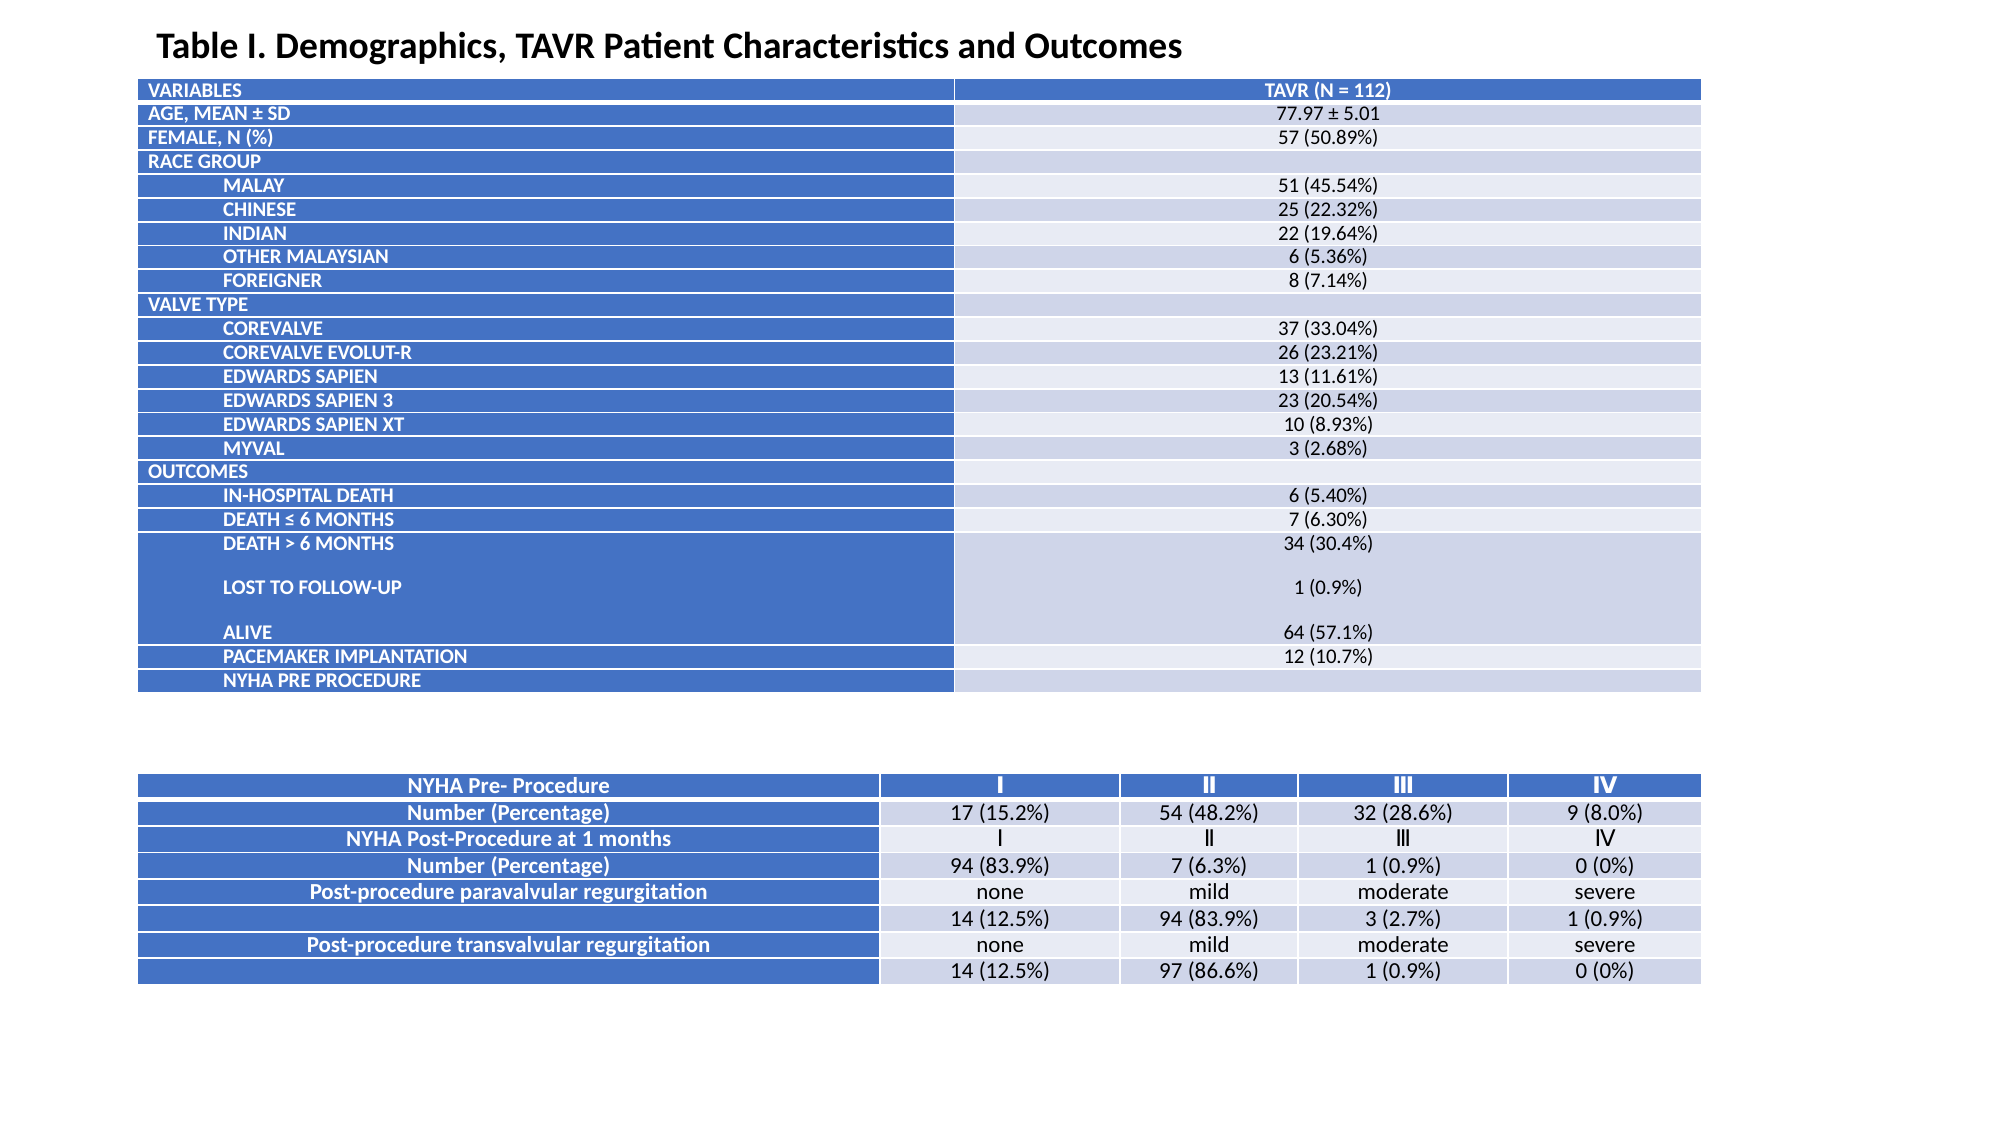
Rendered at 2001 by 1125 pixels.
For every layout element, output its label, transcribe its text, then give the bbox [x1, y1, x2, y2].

table_cell Chinese [138, 199, 954, 221]
table_cell Other Malaysian [138, 246, 954, 268]
text_box . Table I. Demographics, TAVR Patient Characteristics and Outcomes [141, 0, 1199, 159]
table_header Ⅳ [1509, 774, 1701, 797]
table_cell 9 (8.0%) [1509, 802, 1701, 825]
table_cell Edwards Sapien Xt [138, 413, 954, 435]
table_cell [138, 959, 879, 984]
table_cell 1 (0.9%) [1509, 906, 1701, 931]
table_cell NYHA Post-Procedure at 1 months [138, 827, 879, 852]
table_cell 34 (30.4%) 1 (0.9%) 64 (57.1%) [955, 533, 1701, 644]
table_cell 1 (0.9%) [1299, 959, 1507, 984]
table_cell 32 (28.6%) [1299, 802, 1507, 825]
table_cell 22 (19.64%) [955, 223, 1701, 245]
table_cell 14 (12.5%) [881, 959, 1119, 984]
table_cell 6 (5.36%) [955, 246, 1701, 268]
table_cell 25 (22.32%) [955, 199, 1701, 221]
table_header NYHA Pre- Procedure [138, 774, 879, 797]
table_cell Valve Type [138, 294, 954, 316]
table_cell moderate [1299, 933, 1507, 957]
table_cell Malay [138, 175, 954, 197]
table_cell 37 (33.04%) [955, 318, 1701, 340]
table_cell Edwards Sapien [138, 366, 954, 388]
table_cell Corevalve [138, 318, 954, 340]
table_cell Foreigner [138, 270, 954, 292]
table_cell Race Group [138, 151, 954, 173]
table_header Ⅲ [1299, 774, 1507, 797]
table_cell 3 (2.68%) [955, 437, 1701, 459]
table_cell Ⅱ [1121, 827, 1297, 852]
table_header Ⅰ [881, 774, 1119, 797]
table_cell [955, 461, 1701, 483]
table_cell 3 (2.7%) [1299, 906, 1507, 931]
table_cell none [881, 933, 1119, 957]
table_cell 94 (83.9%) [1121, 906, 1297, 931]
table_cell Ⅰ [881, 827, 1119, 852]
table_cell 0 (0%) [1509, 853, 1701, 878]
table_cell [138, 906, 879, 931]
table_cell 97 (86.6%) [1121, 959, 1297, 984]
table_cell 57 (50.89%) [1199, 127, 1701, 149]
table_cell none [881, 880, 1119, 904]
table_cell Number (Percentage) [138, 853, 879, 878]
table_cell 51 (45.54%) [955, 175, 1701, 197]
table_cell mild [1121, 880, 1297, 904]
table_cell NYHA PRE PROCEDURE [138, 670, 954, 692]
table_cell 23 (20.54%) [955, 390, 1701, 412]
table_cell 77.97 ± 5.01 [1199, 105, 1701, 125]
table_cell moderate [1299, 880, 1507, 904]
table_cell Number (Percentage) [138, 802, 879, 825]
table_cell [955, 151, 1701, 173]
table_cell 6 (5.40%) [955, 485, 1701, 507]
table_cell 8 (7.14%) [955, 270, 1701, 292]
table_cell Ⅳ [1509, 827, 1701, 852]
table_cell 7 (6.3%) [1121, 853, 1297, 878]
table_cell In-Hospital DEATH [138, 485, 954, 507]
table_cell Corevalve Evolut-R [138, 342, 954, 364]
table_cell 7 (6.30%) [955, 509, 1701, 531]
table_cell 94 (83.9%) [881, 853, 1119, 878]
table_cell mild [1121, 933, 1297, 957]
table_cell Myval [138, 437, 954, 459]
table_cell 26 (23.21%) [955, 342, 1701, 364]
table_cell [955, 670, 1701, 692]
table_cell severe [1509, 880, 1701, 904]
table_cell Post-procedure paravalvular regurgitation [138, 880, 879, 904]
table_cell Post-procedure transvalvular regurgitation [138, 933, 879, 957]
table_cell Edwards Sapien 3 [138, 390, 954, 412]
table_header Ⅱ [1121, 774, 1297, 797]
table_cell PACEMAKER IMPLANTATION [138, 646, 954, 668]
table_cell Outcomes [138, 461, 954, 483]
table_cell 12 (10.7%) [955, 646, 1701, 668]
table_cell 54 (48.2%) [1121, 802, 1297, 825]
table_cell 0 (0%) [1509, 959, 1701, 984]
table_cell Indian [138, 223, 954, 245]
table_cell Ⅲ [1299, 827, 1507, 852]
table_cell 17 (15.2%) [881, 802, 1119, 825]
table_cell DEATH > 6 MONTHS LOST TO FOLLOW-UP ALIVE [138, 533, 954, 644]
table_cell 14 (12.5%) [881, 906, 1119, 931]
table_cell 10 (8.93%) [955, 413, 1701, 435]
table_cell 1 (0.9%) [1299, 853, 1507, 878]
table_cell 13 (11.61%) [955, 366, 1701, 388]
table_cell DEATH ≤ 6 MONTHS [138, 509, 954, 531]
table_header TAVR (N = 112) [1199, 79, 1701, 100]
table_cell [955, 294, 1701, 316]
table_cell severe [1509, 933, 1701, 957]
